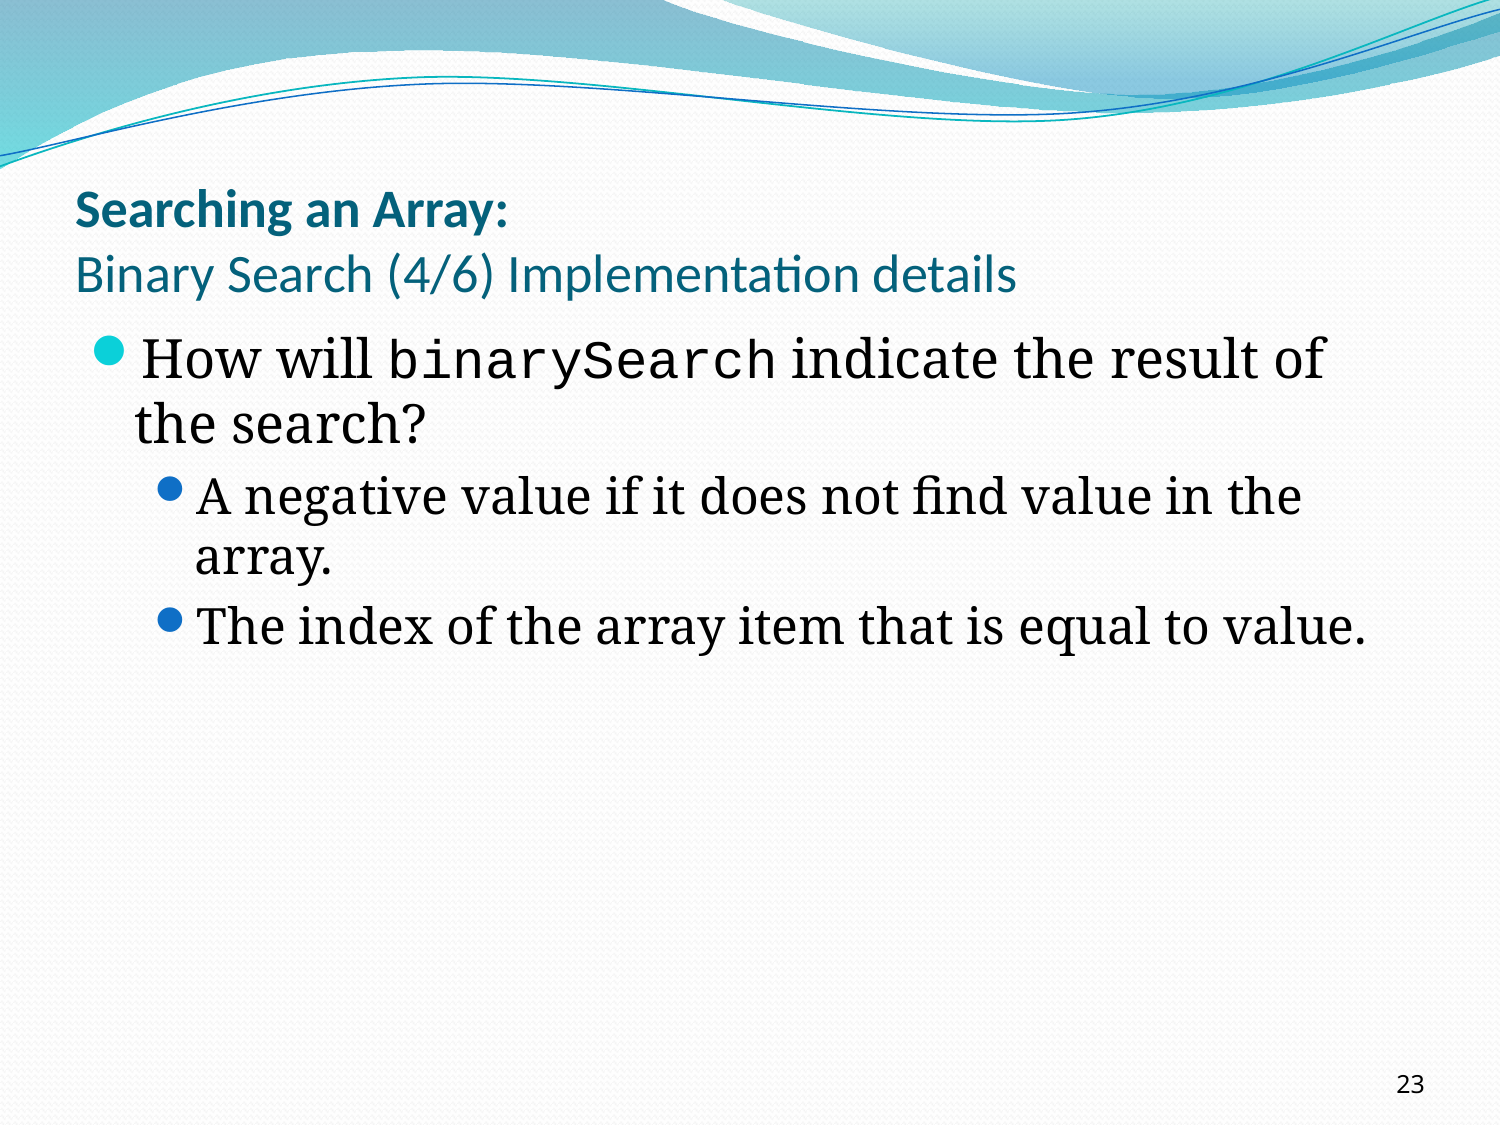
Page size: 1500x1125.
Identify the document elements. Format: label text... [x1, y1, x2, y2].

list How will binarySearch indicate the result of the search? A negative value if it does not find value in the array. The index of the array item that is equal to value. [75, 317, 1425, 1038]
slide_number 23 [1299, 1042, 1425, 1103]
title Searching an Array: Binary Search (4/6) Implementation details [75, 115, 1425, 303]
